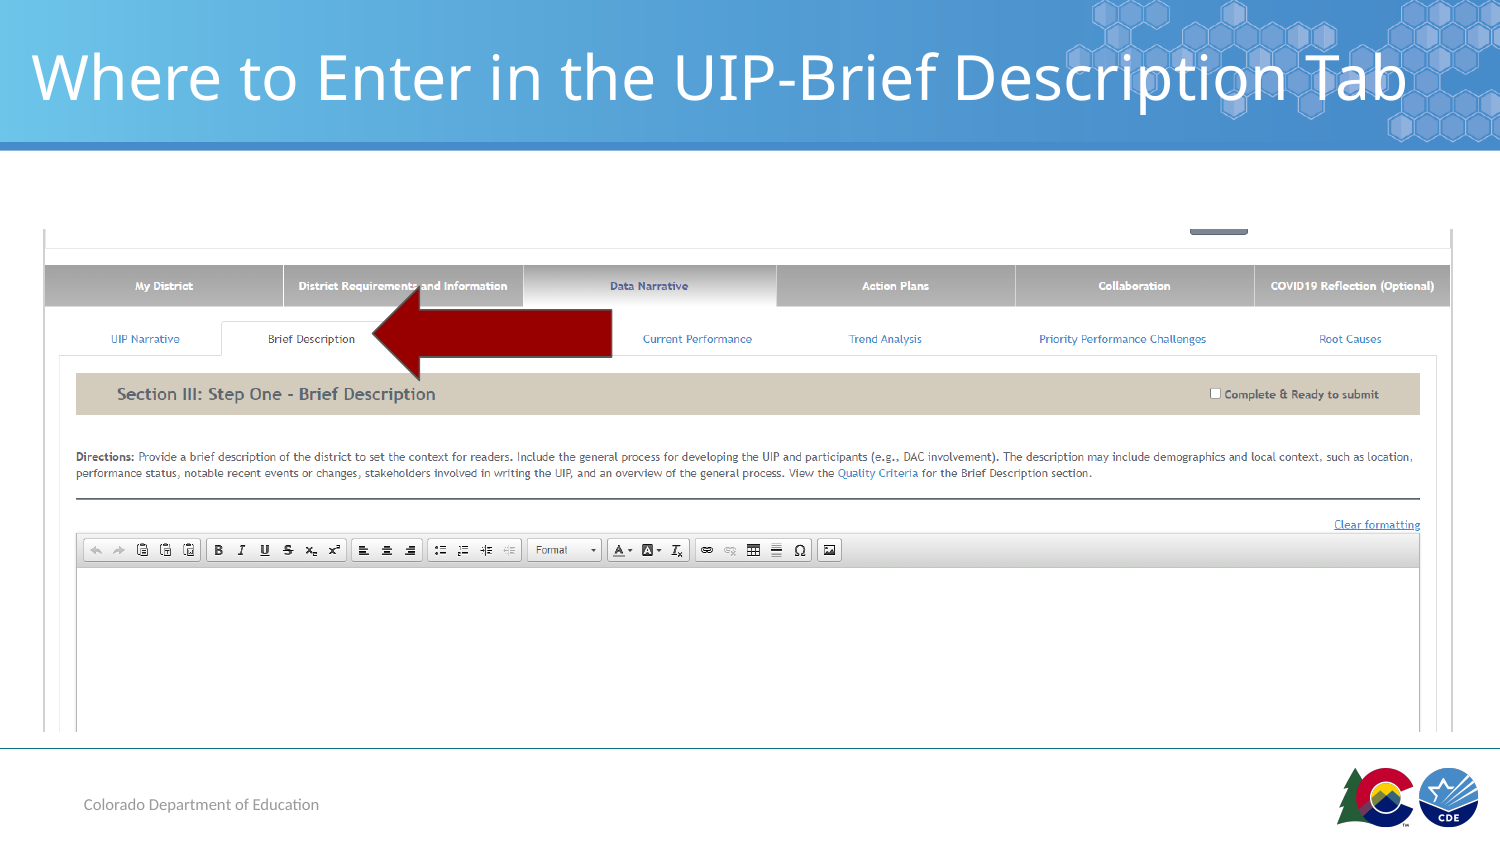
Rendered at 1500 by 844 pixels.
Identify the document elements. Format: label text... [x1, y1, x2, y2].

picture [31, 229, 1469, 732]
picture [0, 0, 1500, 151]
title Where to Enter in the UIP-Brief Description Tab [31, 28, 1430, 123]
picture [1336, 767, 1479, 828]
